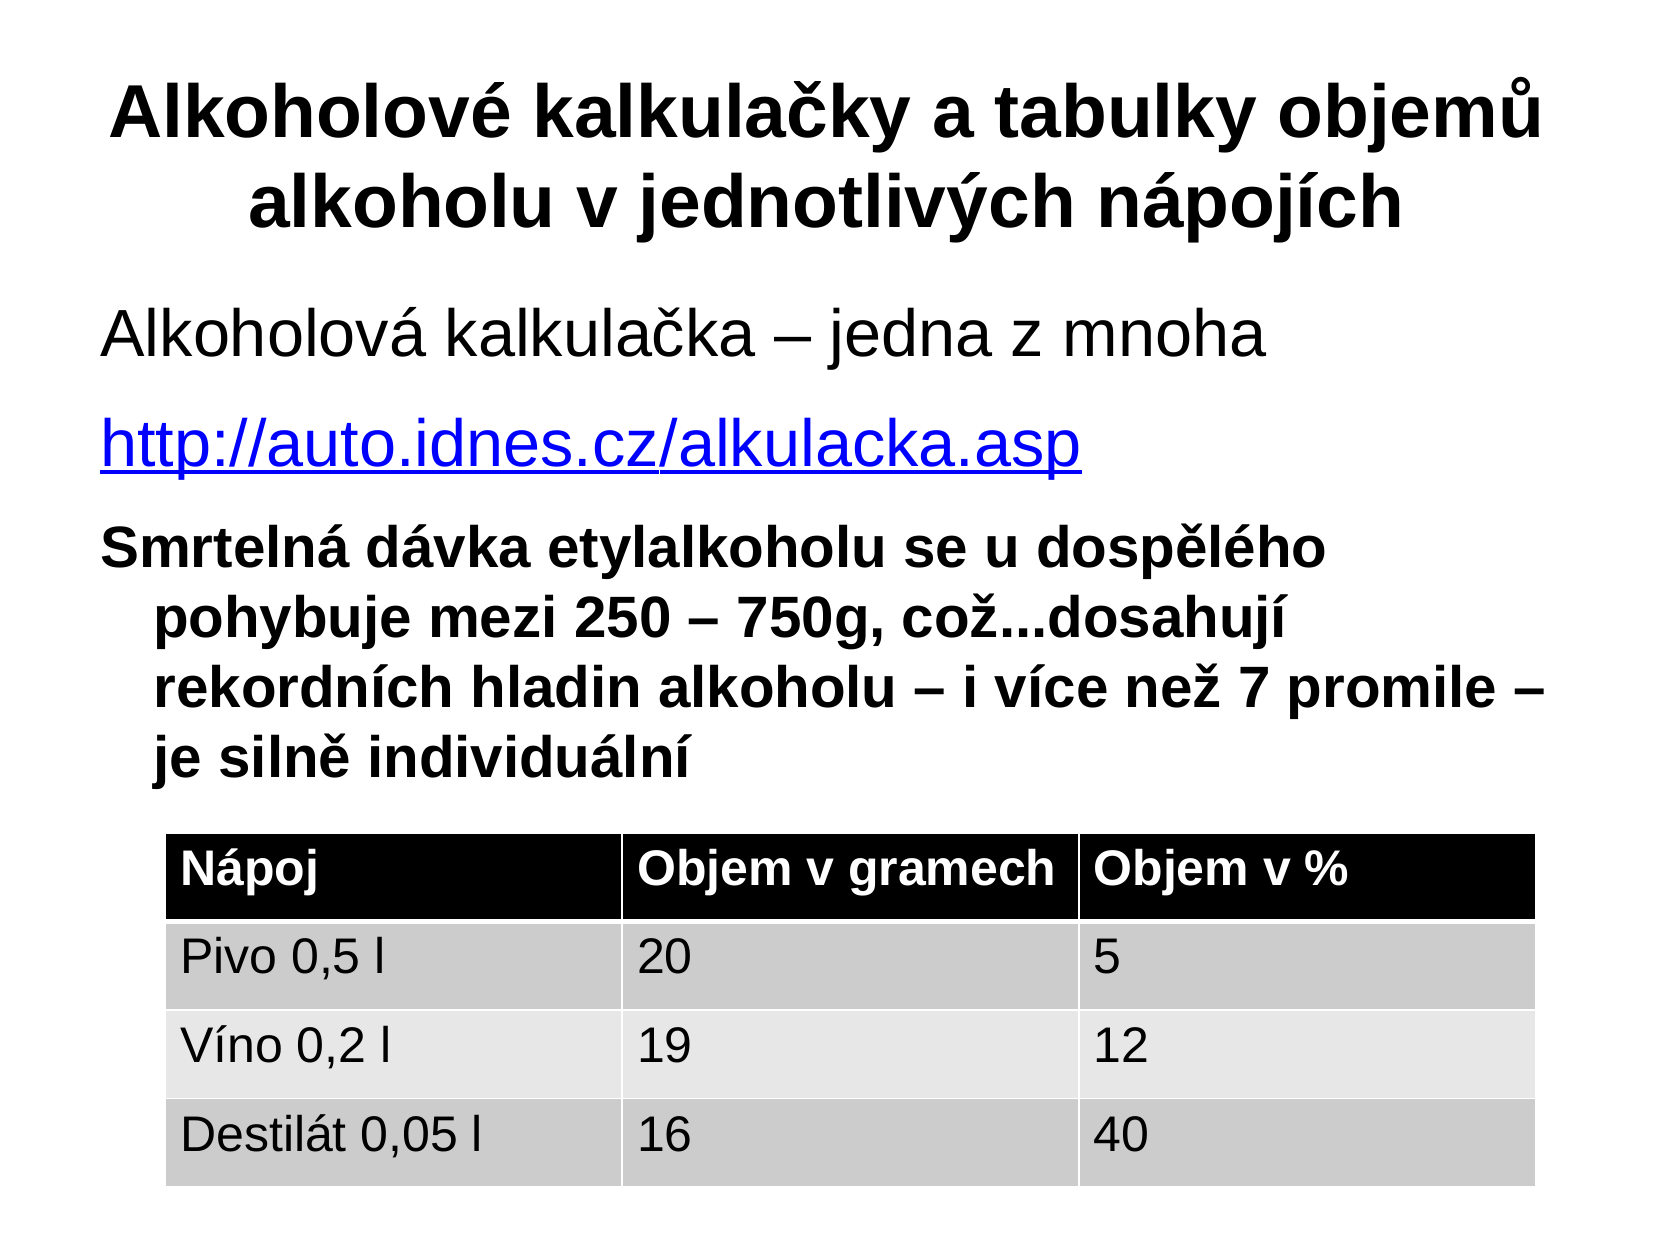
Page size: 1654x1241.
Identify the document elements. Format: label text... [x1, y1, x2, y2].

table_cell 5 [1080, 924, 1535, 1009]
title Alkoholové kalkulačky a tabulky objemů alkoholu v jednotlivých nápojích [82, 49, 1571, 257]
list Alkoholová kalkulačka – jedna z mnoha http://auto.idnes.cz/alkulacka.asp Smrtelná dávka etylalkoholu se u dospělého pohybuje mezi 250 – 750g, což...dosahují rekordních hladin alkoholu – i více než 7 promile – je silně individuální [82, 290, 1571, 1164]
table_header Nápoj [166, 834, 621, 919]
table_cell 12 [1080, 1011, 1535, 1098]
table_header Objem v gramech [623, 834, 1078, 919]
table_cell 16 [623, 1099, 1078, 1186]
table_cell 40 [1080, 1099, 1535, 1186]
table_header Objem v % [1080, 834, 1535, 919]
table_cell 20 [623, 924, 1078, 1009]
table_cell Destilát 0,05 l [166, 1099, 621, 1186]
table_cell Víno 0,2 l [166, 1011, 621, 1098]
table_cell Pivo 0,5 l [166, 924, 621, 1009]
table_cell 19 [623, 1011, 1078, 1098]
